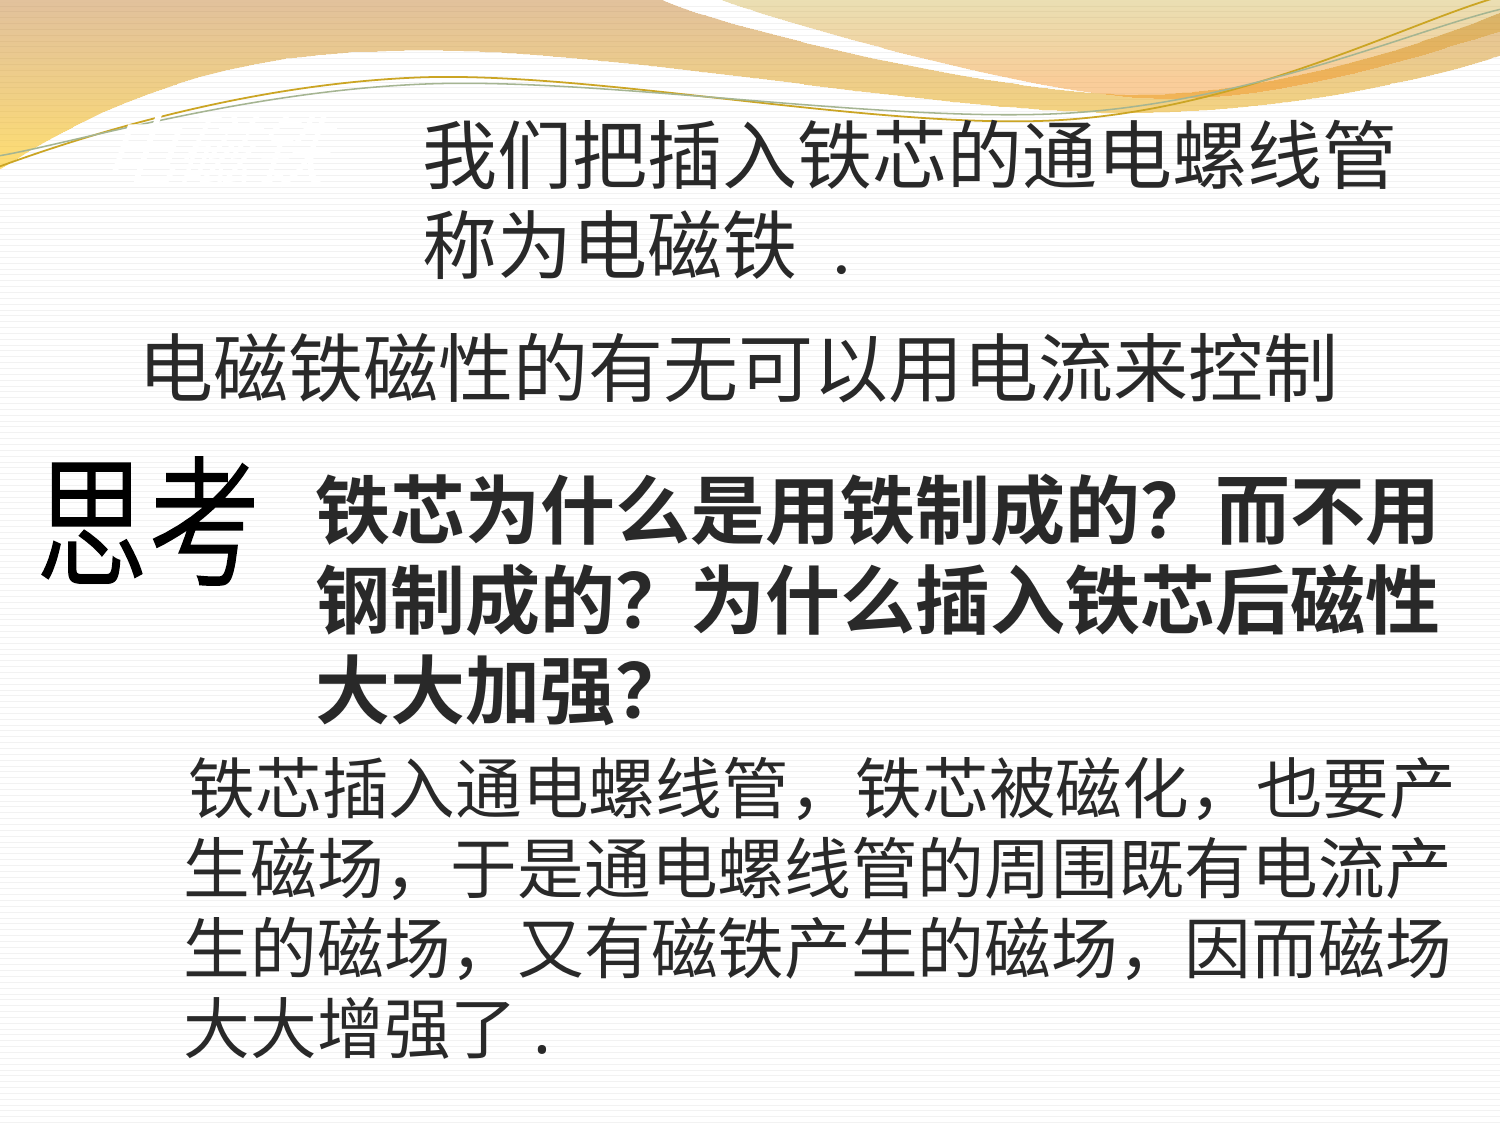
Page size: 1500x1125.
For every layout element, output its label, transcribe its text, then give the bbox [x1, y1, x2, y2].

text_box 铁芯为什么是用铁制成的？而不用钢制成的？为什么插入铁芯后磁性大大加强？ [301, 456, 1471, 739]
text_box 铁芯插入通电螺线管，铁芯被磁化，也要产生磁场，于是通电螺线管的周围既有电流产生的磁场，又有磁铁产生的磁场，因而磁场大大增强了. [112, 739, 1500, 1125]
text_box 我们把插入铁芯的通电螺线管称为电磁铁 . [407, 100, 1436, 296]
text_box 电磁铁磁性的有无可以用电流来控制 [123, 314, 1459, 419]
